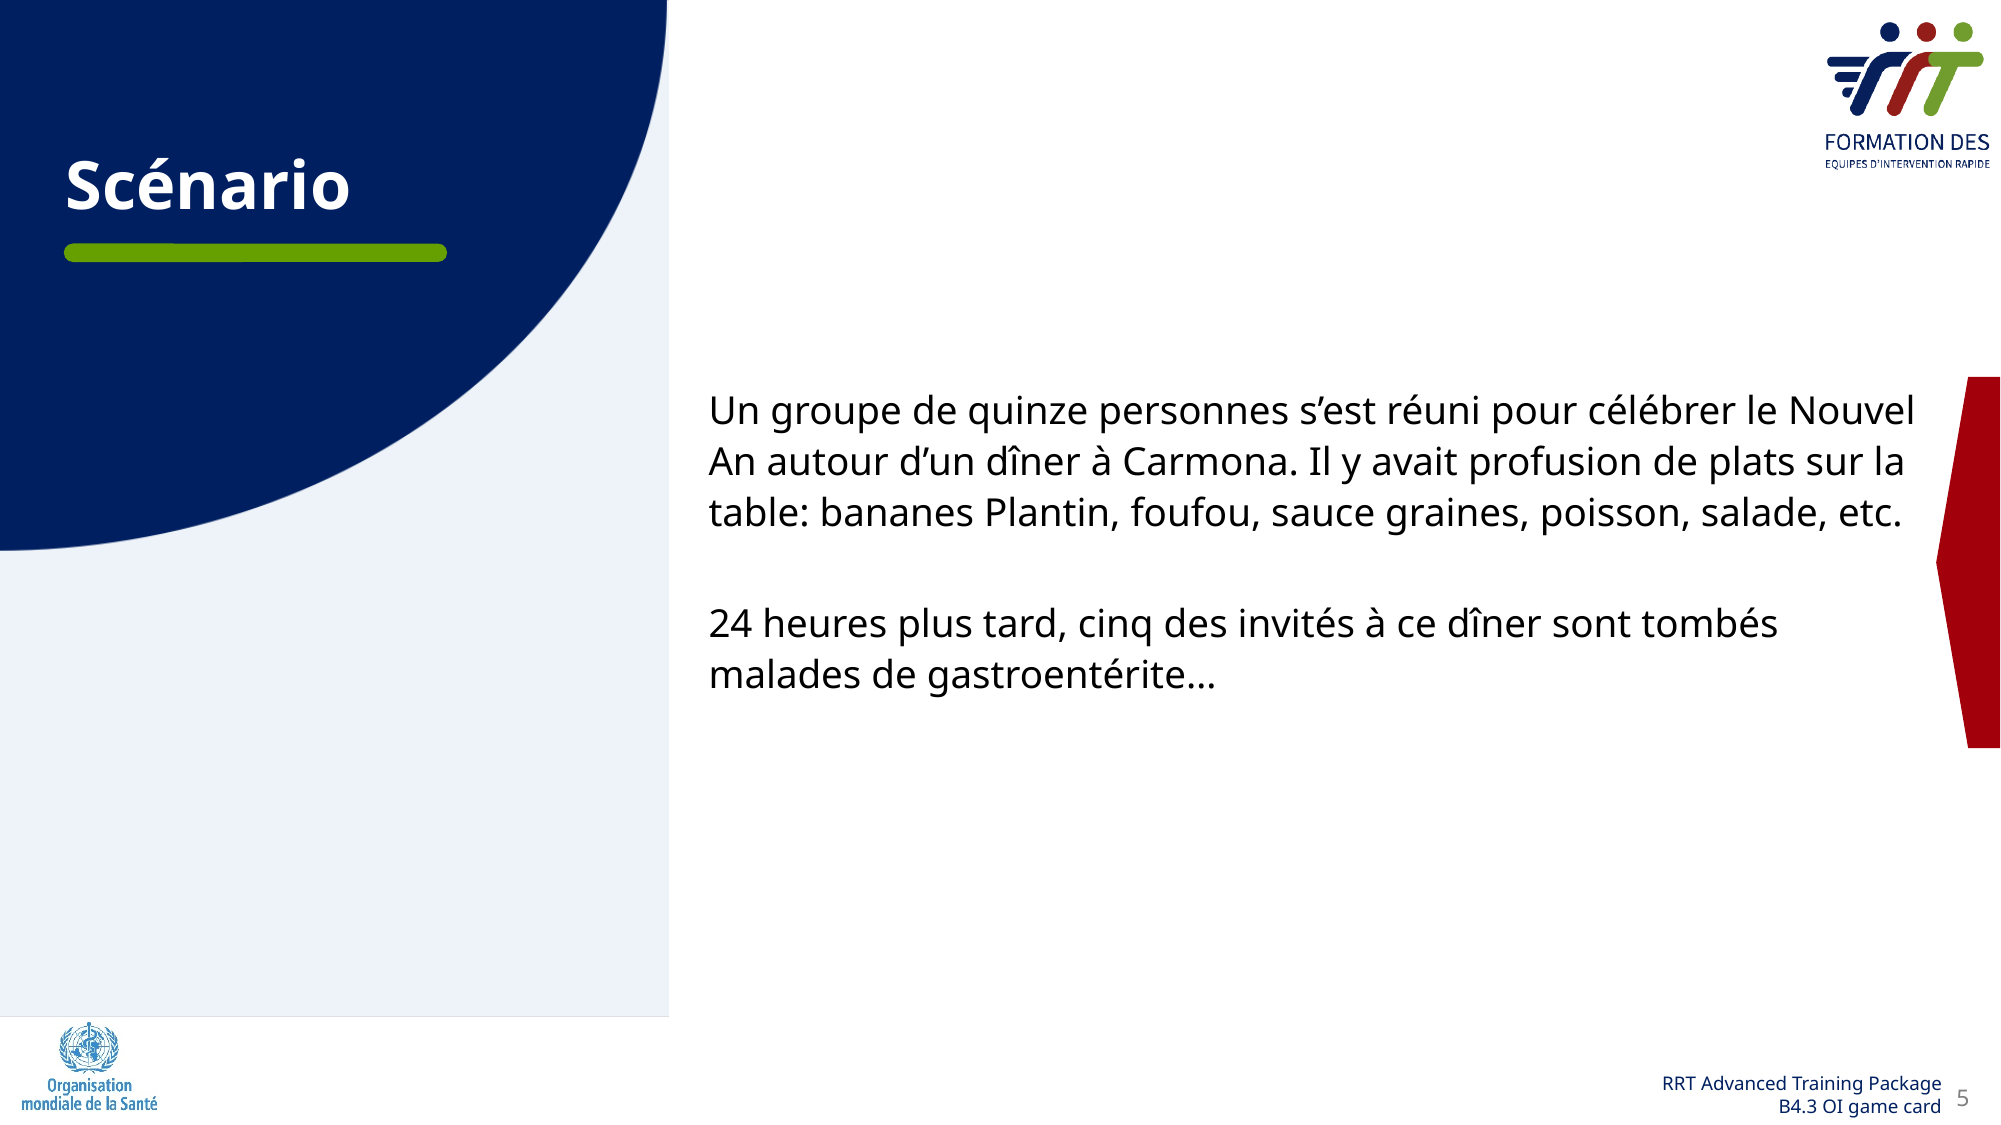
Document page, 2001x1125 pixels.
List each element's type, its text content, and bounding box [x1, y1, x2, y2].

picture [20, 1020, 158, 1111]
list Un groupe de quinze personnes s’est réuni pour célébrer le Nouvel An autour d’un dîner à Carmona. Il y avait profusion de plats sur la table: bananes Plantin, foufou, sauce graines, poisson, salade, etc. 24 heures plus tard, cinq des invités à ce dîner sont tombés malades de gastroentérite… [700, 373, 1937, 752]
picture [1825, 21, 1990, 170]
picture [0, 0, 669, 1018]
text_box Scénario [65, 151, 601, 233]
